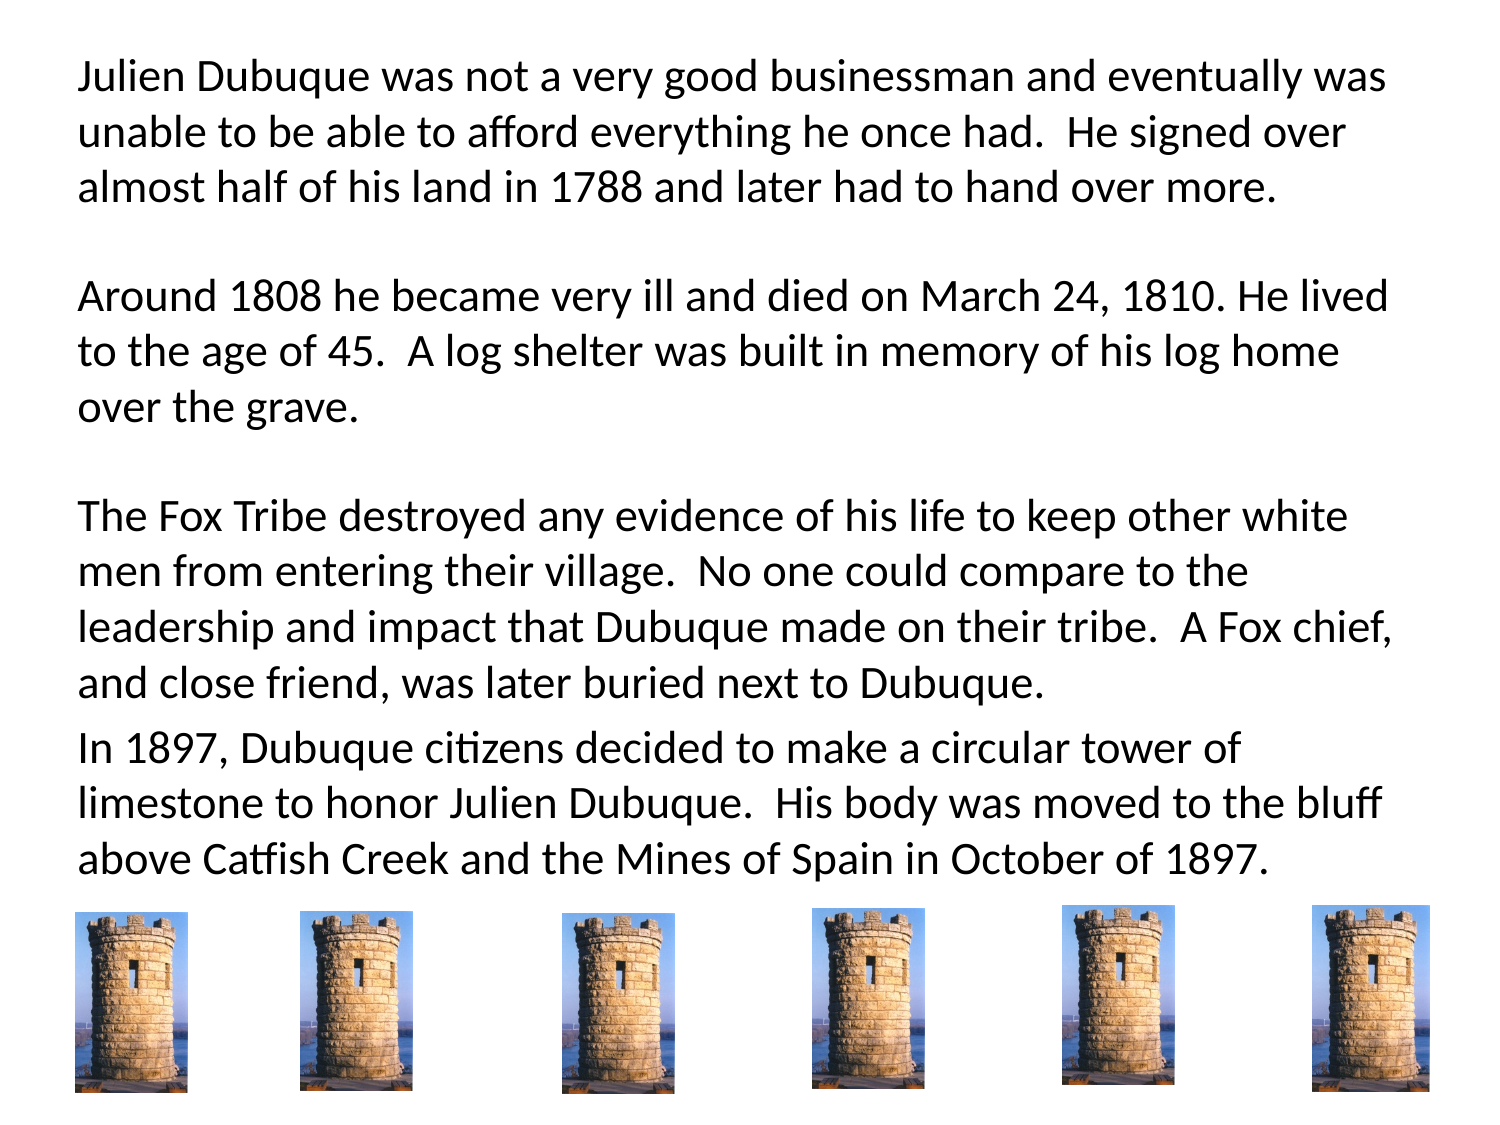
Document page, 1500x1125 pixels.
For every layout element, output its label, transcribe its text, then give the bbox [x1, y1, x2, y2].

picture [562, 913, 676, 1094]
picture [299, 910, 413, 1092]
list Julien Dubuque was not a very good businessman and eventually was unable to be able to afford everything he once had. He signed over almost half of his land in 1788 and later had to hand over more. Around 1808 he became very ill and died on March 24, 1810. He lived to the age of 45. A log shelter was built in memory of his log home over the grave. The Fox Tribe destroyed any evidence of his life to keep other white men from entering their village. No one could compare to the leadership and impact that Dubuque made on their tribe. A Fox chief, and close friend, was later buried next to Dubuque. In 1897, Dubuque citizens decided to make a circular tower of limestone to honor Julien Dubuque. His body was moved to the bluff above Catfish Creek and the Mines of Spain in October of 1897. [62, 37, 1413, 913]
picture [1312, 905, 1430, 1093]
picture [74, 912, 188, 1093]
picture [1062, 905, 1176, 1086]
picture [812, 908, 926, 1089]
